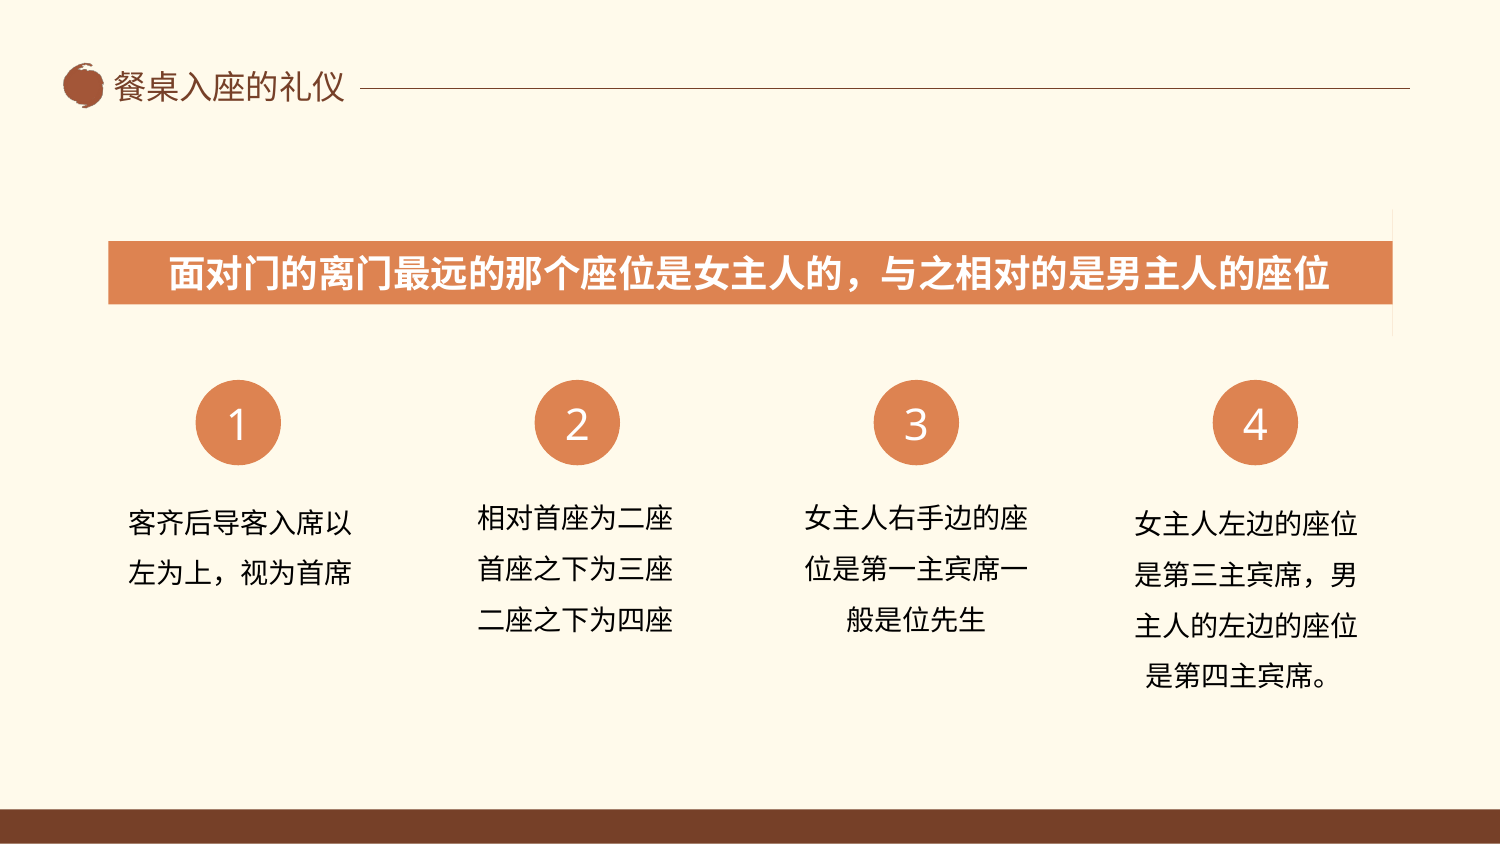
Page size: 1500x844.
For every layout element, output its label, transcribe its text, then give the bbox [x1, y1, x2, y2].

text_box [107, 379, 375, 608]
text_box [441, 379, 710, 629]
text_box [777, 379, 1055, 629]
text_box 面对门的离门最远的那个座位是女主人的，与之相对的是男主人的座位 [108, 209, 1393, 337]
picture [60, 60, 107, 111]
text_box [1113, 379, 1381, 660]
